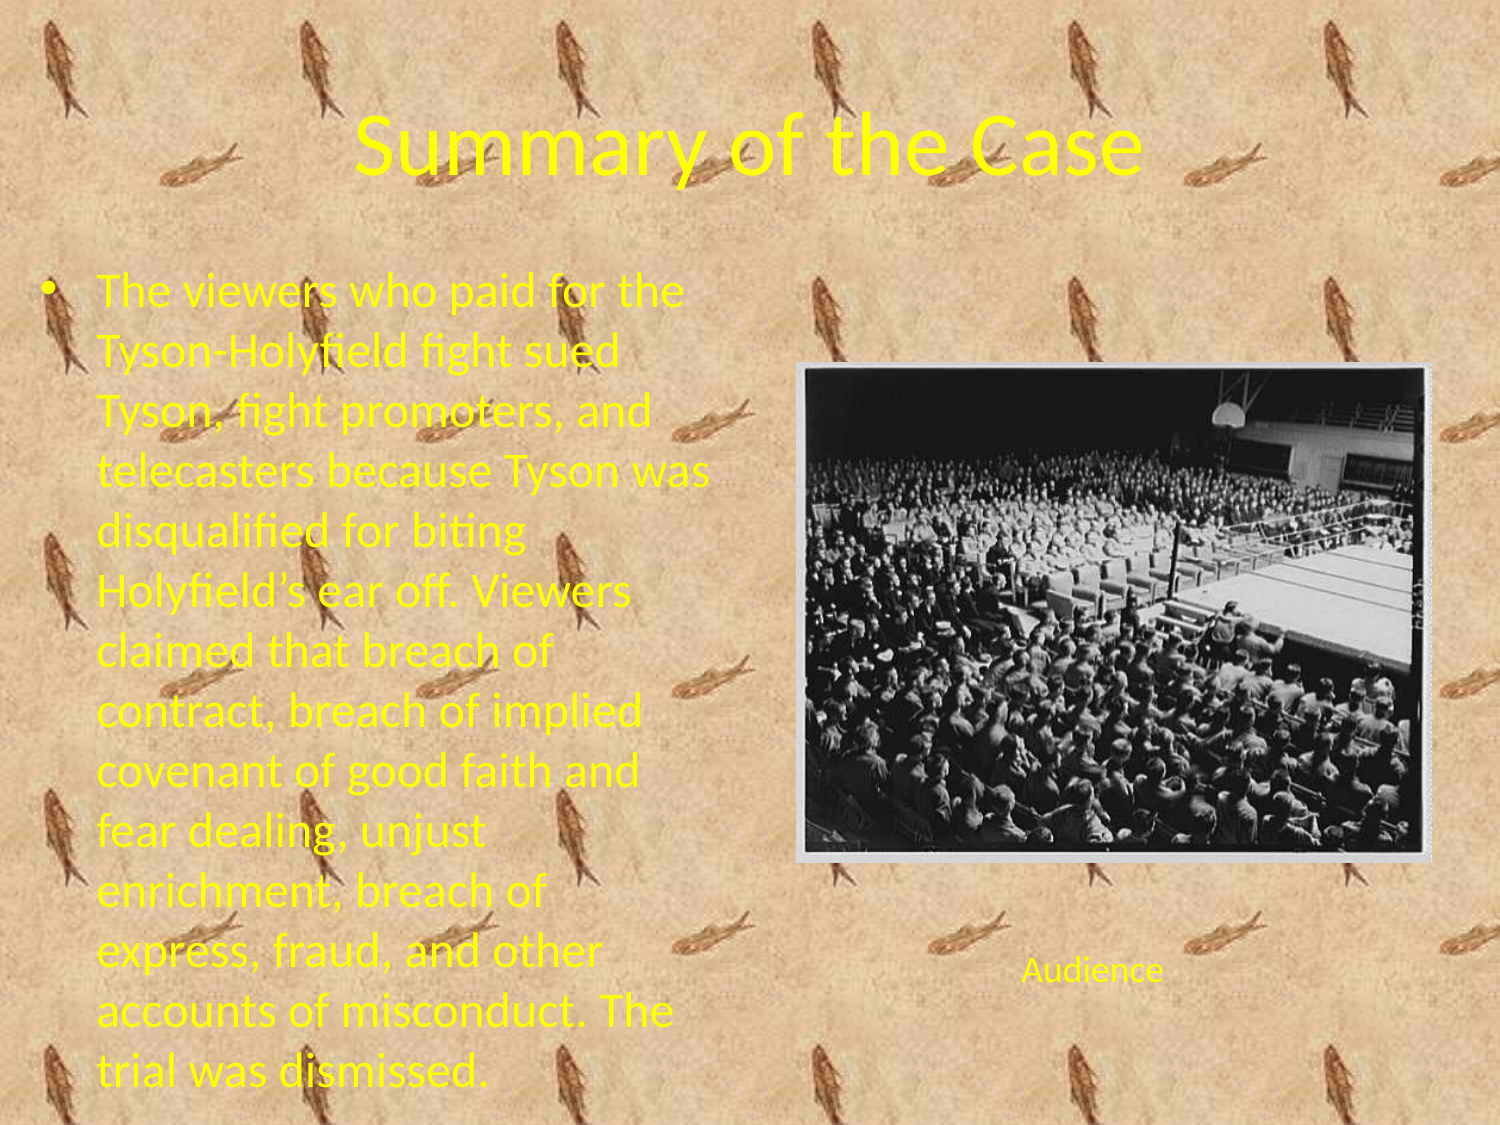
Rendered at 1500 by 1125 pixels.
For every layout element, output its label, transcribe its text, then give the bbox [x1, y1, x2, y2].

title Summary of the Case [75, 45, 1425, 233]
list The viewers who paid for the Tyson-Holyfield fight sued Tyson, fight promoters, and telecasters because Tyson was disqualified for biting Holyfield’s ear off. Viewers claimed that breach of contract, breach of implied covenant of good faith and fear dealing, unjust enrichment, breach of express, fraud, and other accounts of misconduct. The trial was dismissed. [24, 249, 738, 938]
picture [0, 0, 1500, 1125]
text_box Audience [1006, 937, 1432, 998]
